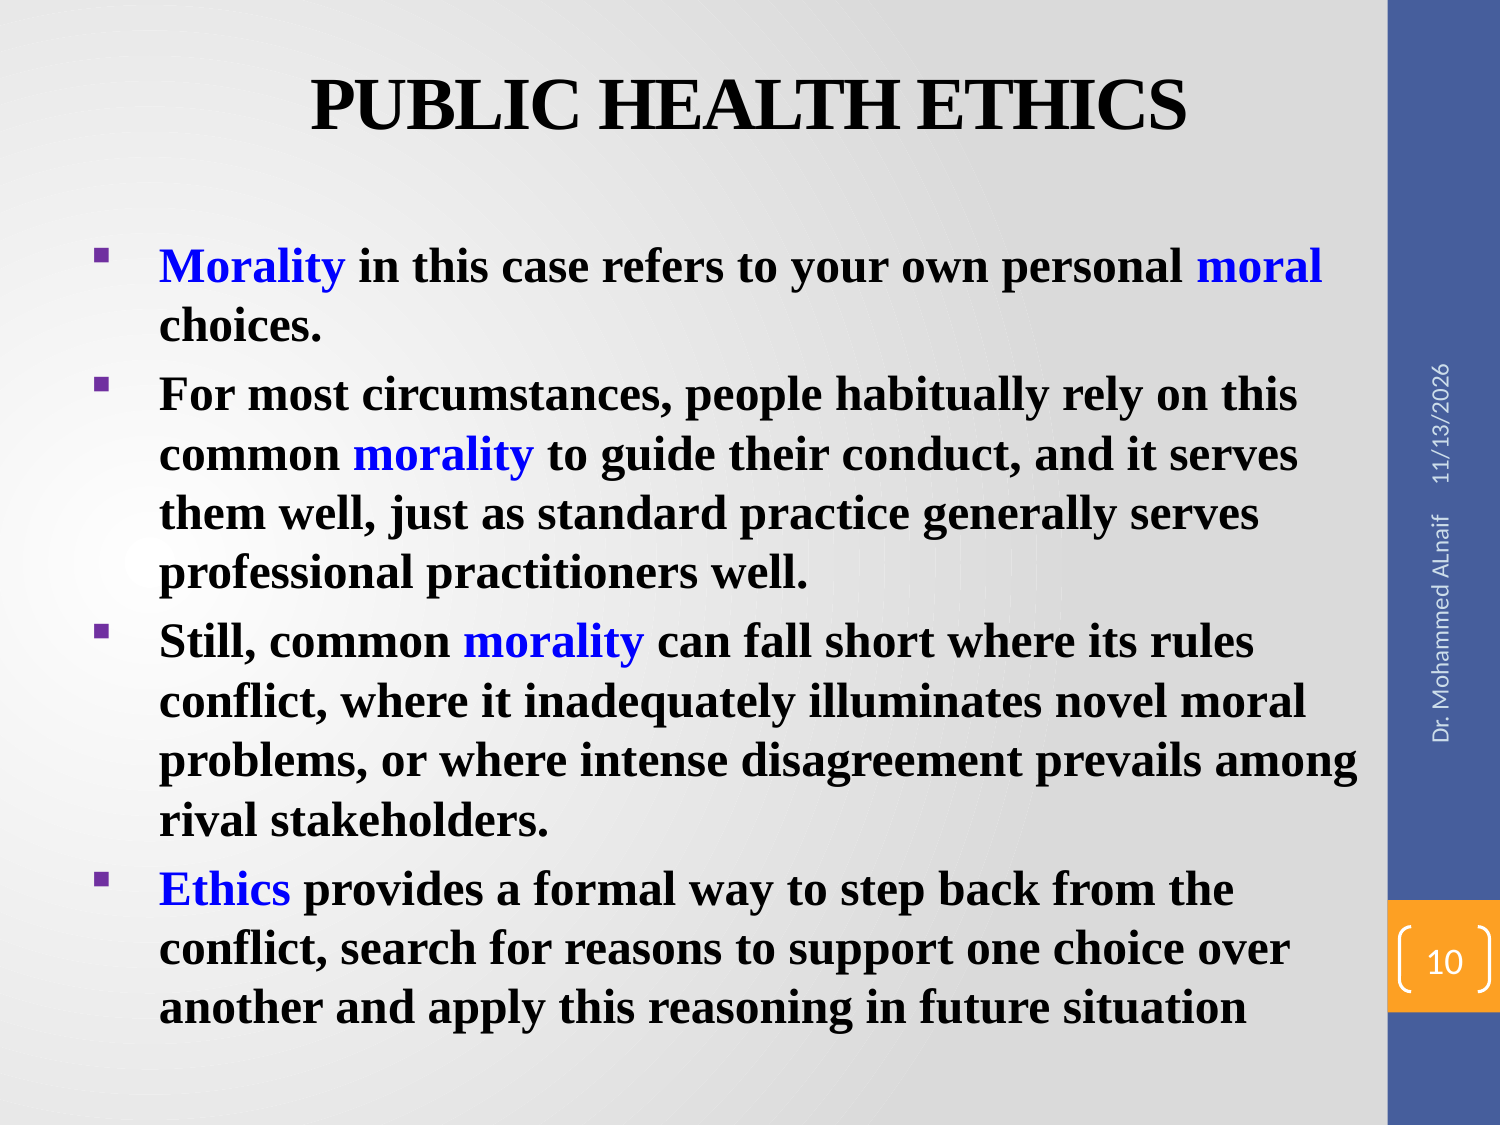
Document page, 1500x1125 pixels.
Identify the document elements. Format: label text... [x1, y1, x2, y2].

list Morality in this case refers to your own personal moral choices. For most circumstances, people habitually rely on this common morality to guide their conduct, and it serves them well, just as standard practice generally serves professional practitioners well. Still, common morality can fall short where its rules conflict, where it inadequately illuminates novel moral problems, or where intense disagreement prevails among rival stakeholders. Ethics provides a formal way to step back from the conflict, search for reasons to support one choice over another and apply this reasoning in future situation [75, 224, 1400, 1050]
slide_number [1408, 100, 1469, 500]
title PUBLIC HEALTH ETHICS [75, 37, 1425, 163]
slide_number 10 [1400, 925, 1492, 994]
footer Dr. Mohammed ALnaif [1408, 500, 1469, 889]
